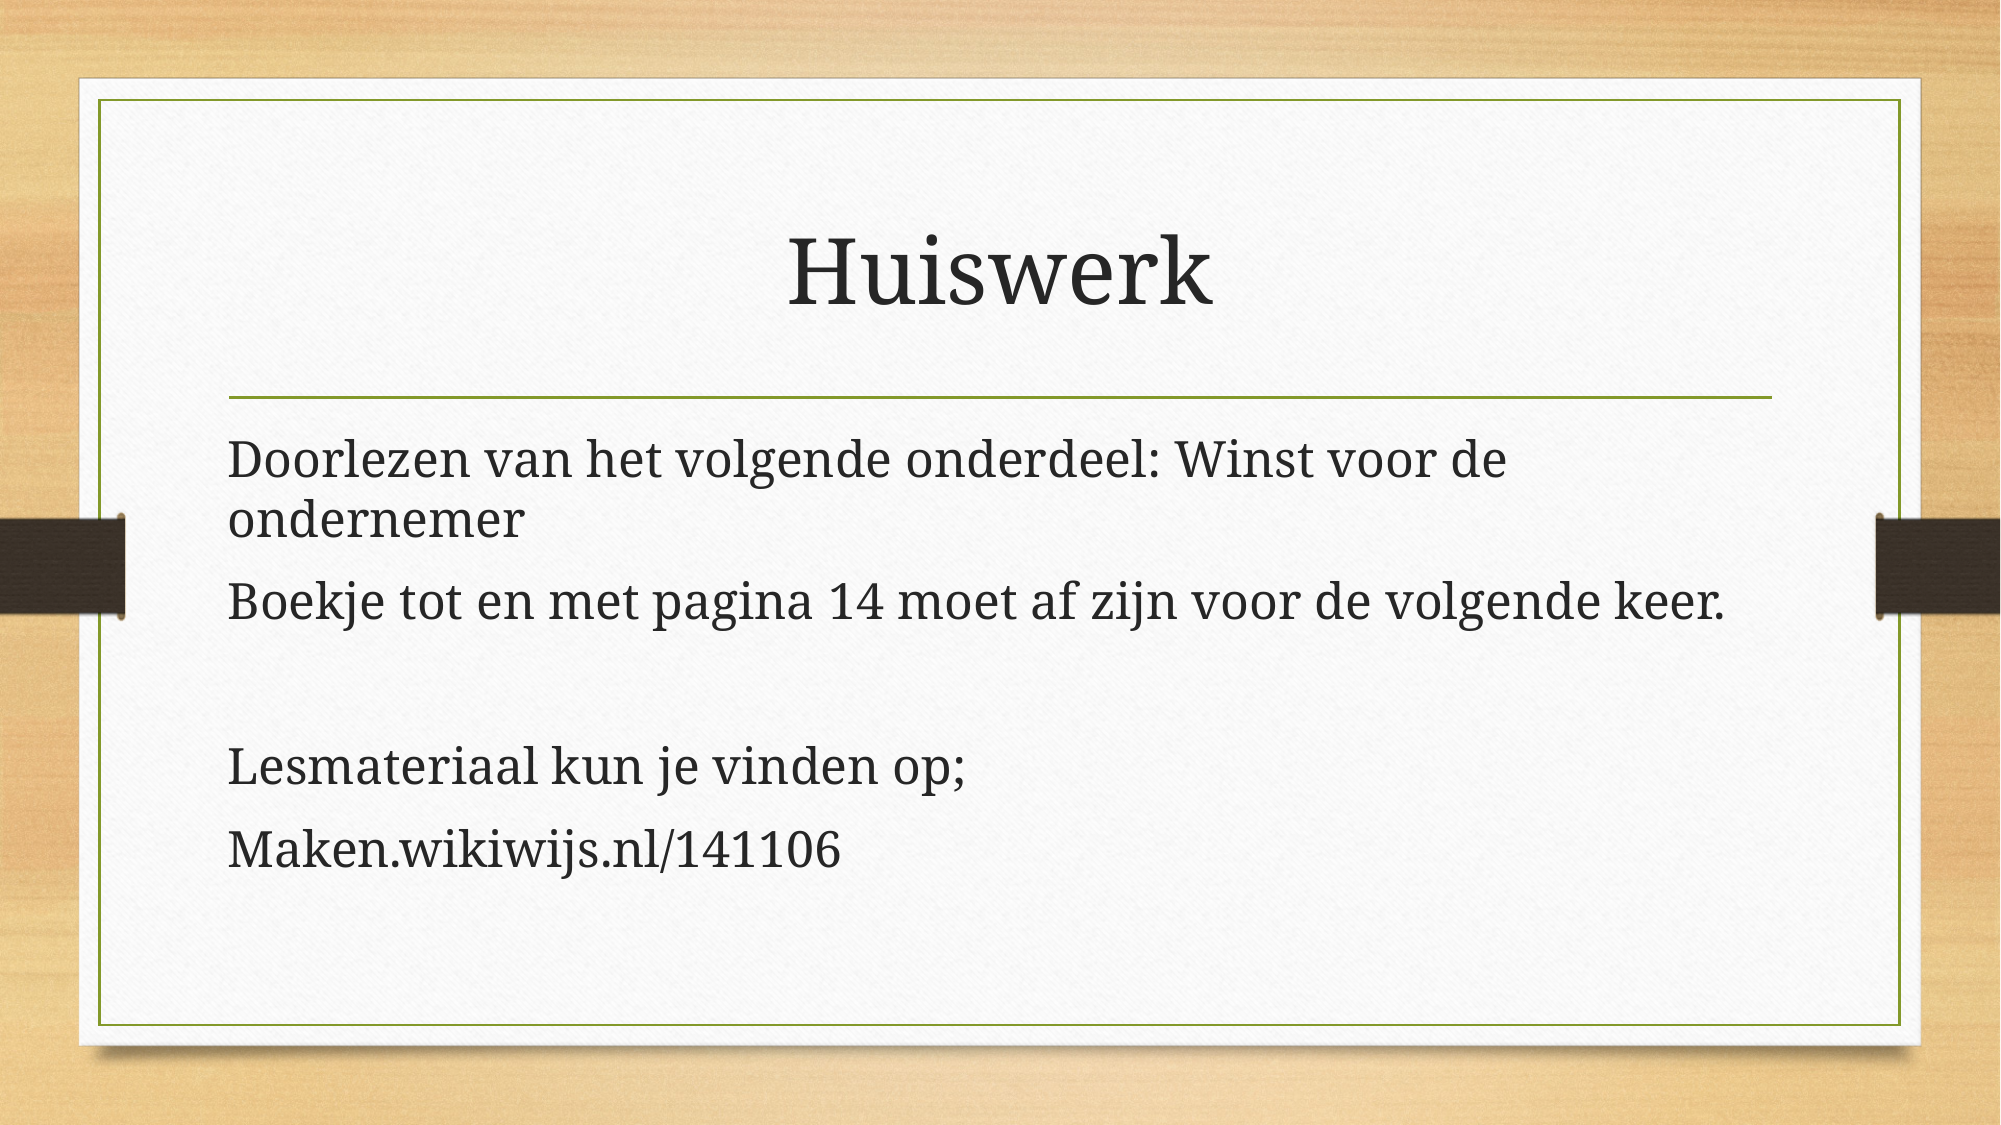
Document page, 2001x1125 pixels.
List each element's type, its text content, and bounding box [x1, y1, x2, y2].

title Huiswerk [212, 161, 1788, 375]
list Doorlezen van het volgende onderdeel: Winst voor de ondernemer Boekje tot en met pagina 14 moet af zijn voor de volgende keer. Lesmateriaal kun je vinden op; Maken.wikiwijs.nl/141106 [212, 419, 1788, 964]
picture [0, 0, 2001, 1125]
